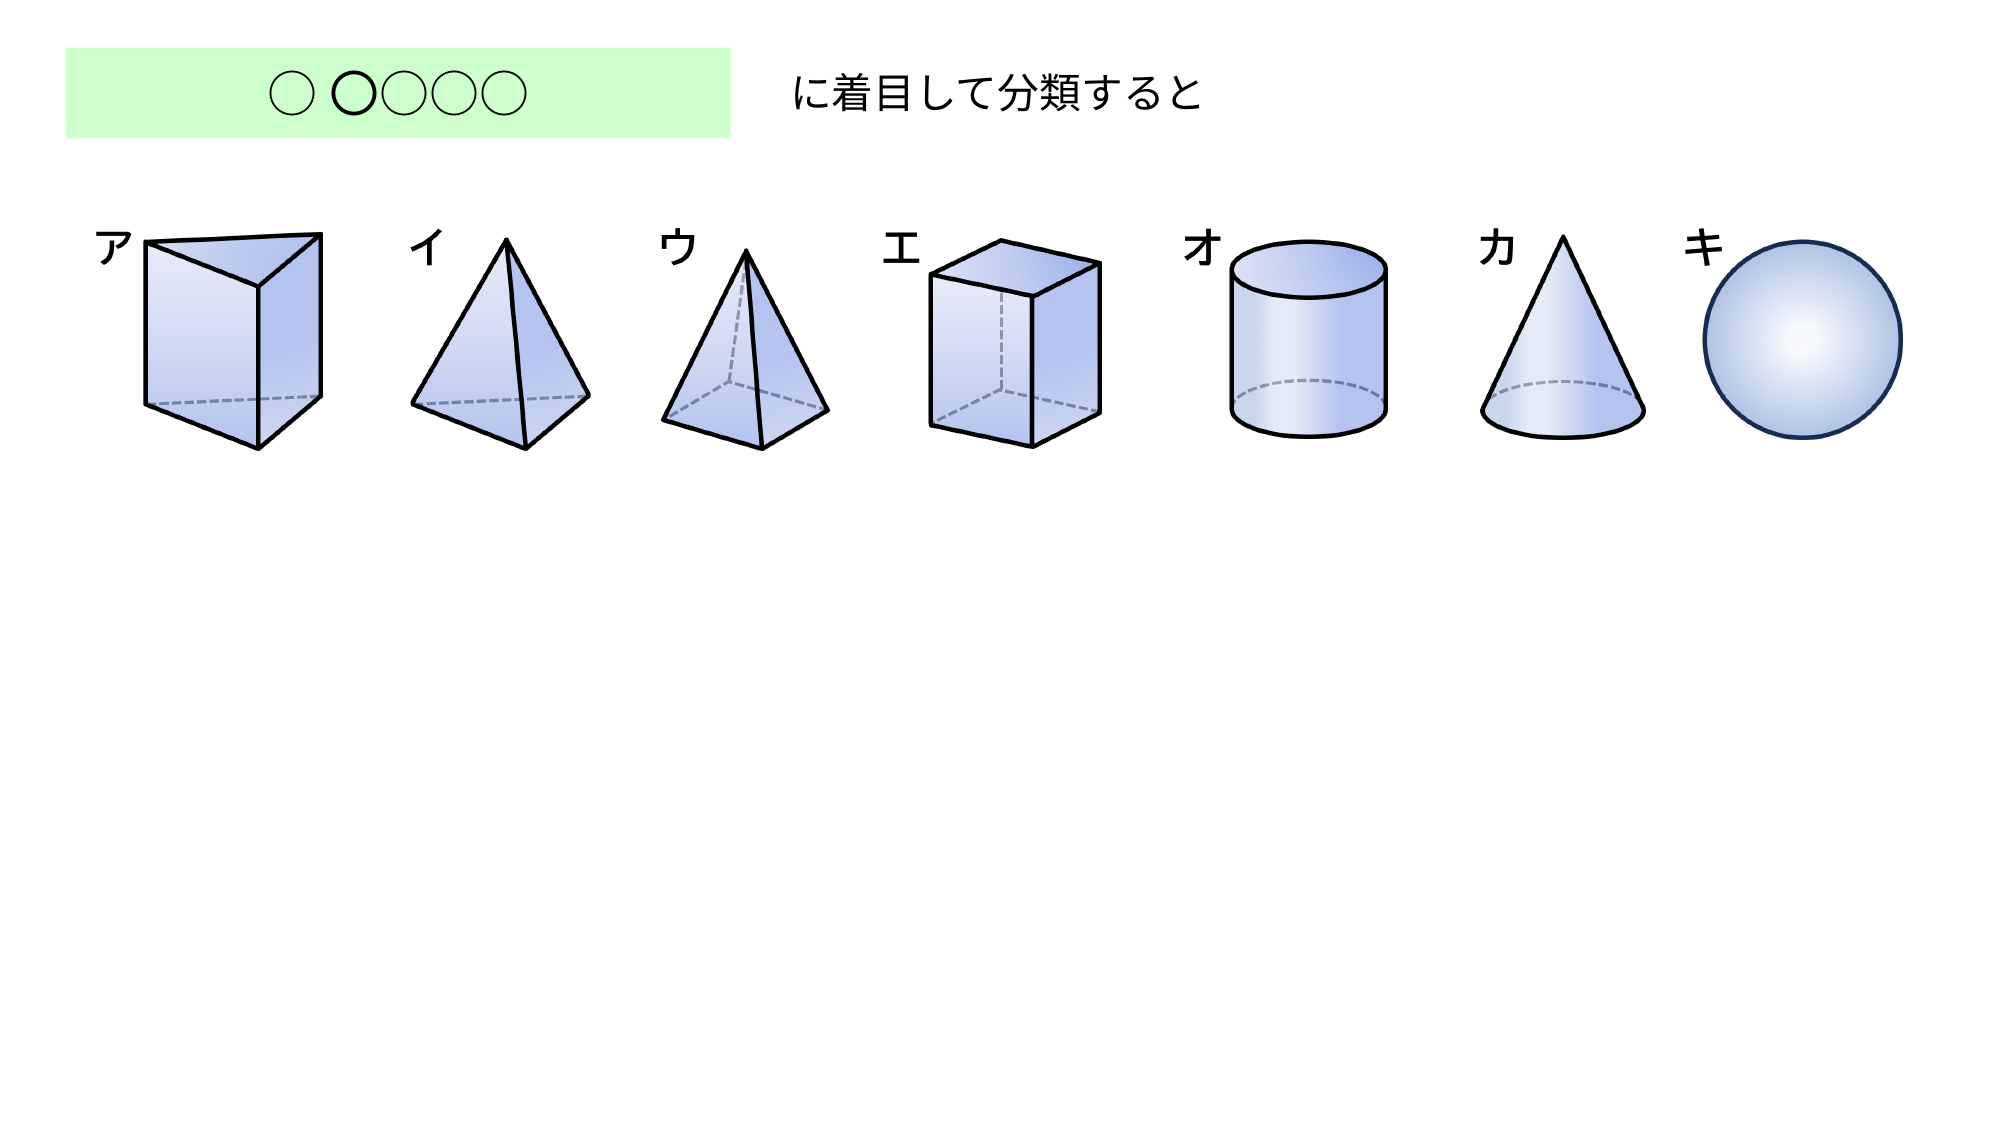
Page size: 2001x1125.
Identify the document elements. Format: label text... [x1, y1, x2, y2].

picture [69, 206, 323, 451]
picture [384, 206, 591, 451]
text_box に着目して分類すると [775, 46, 1505, 137]
picture [633, 206, 830, 451]
text_box ○〇○○○ [66, 47, 731, 138]
picture [857, 206, 1102, 449]
picture [1157, 206, 1388, 439]
picture [1658, 206, 1903, 440]
picture [1452, 206, 1646, 440]
